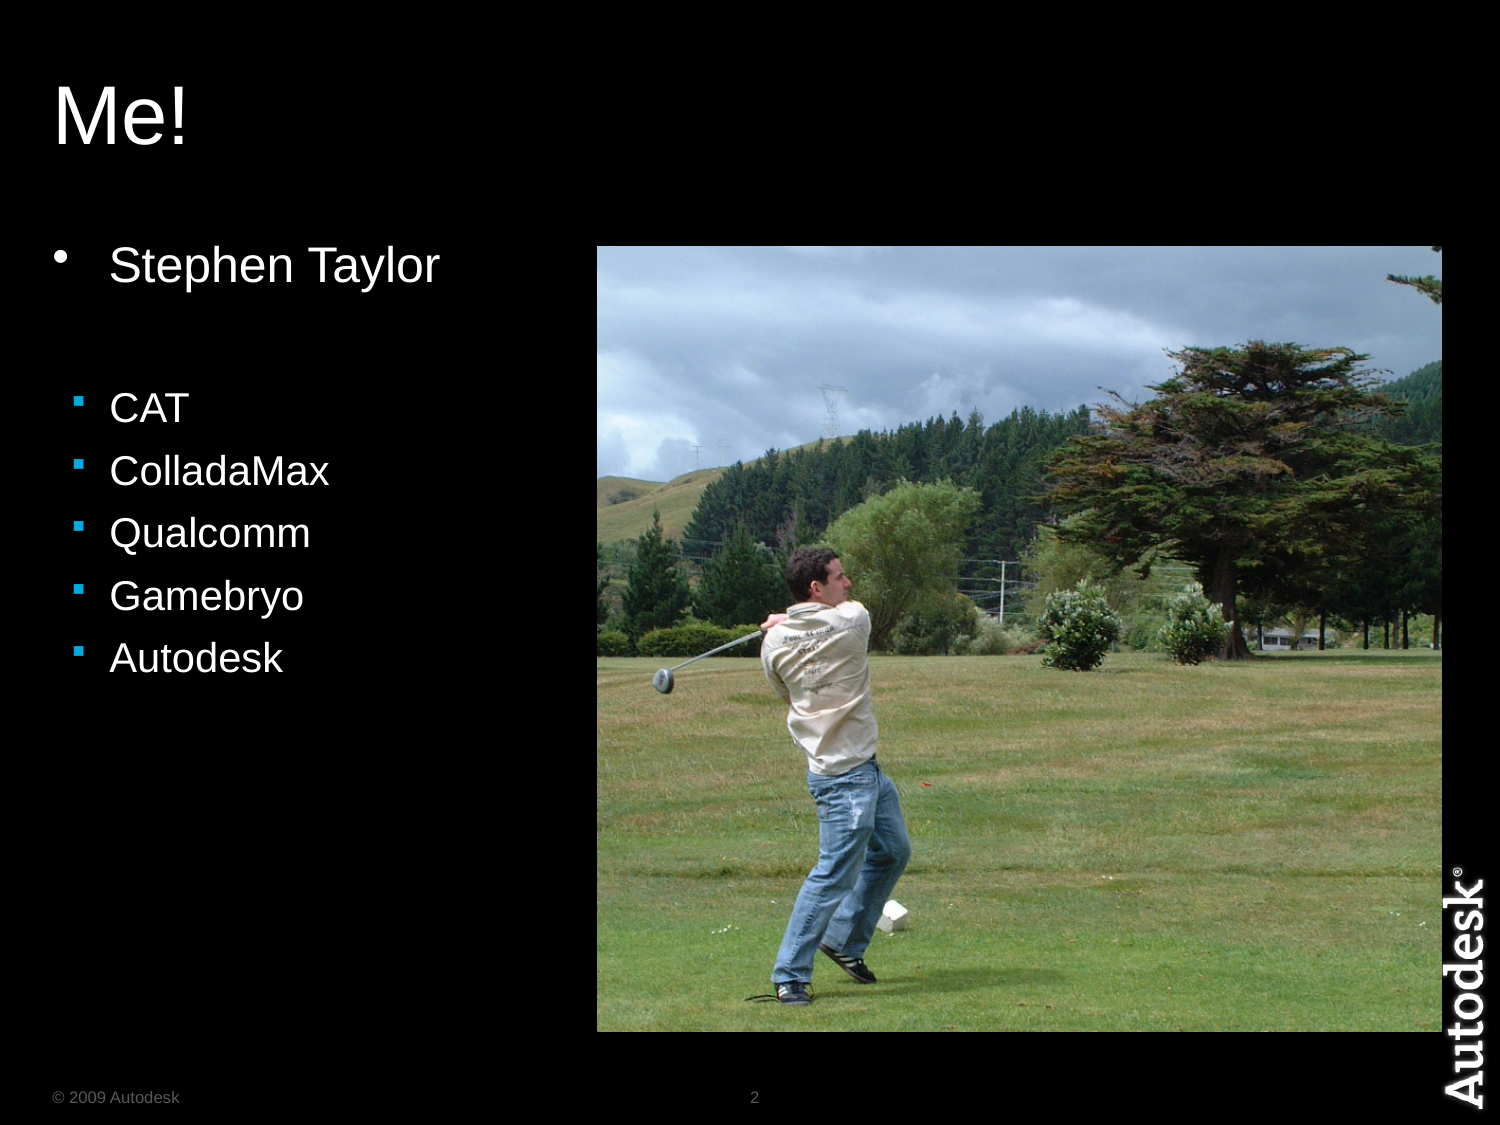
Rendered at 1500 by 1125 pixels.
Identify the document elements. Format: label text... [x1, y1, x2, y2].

picture [597, 0, 1500, 1125]
title Me! [52, 22, 1401, 211]
list Stephen Taylor CAT ColladaMax Qualcomm Gamebryo Autodesk [52, 231, 1401, 1073]
